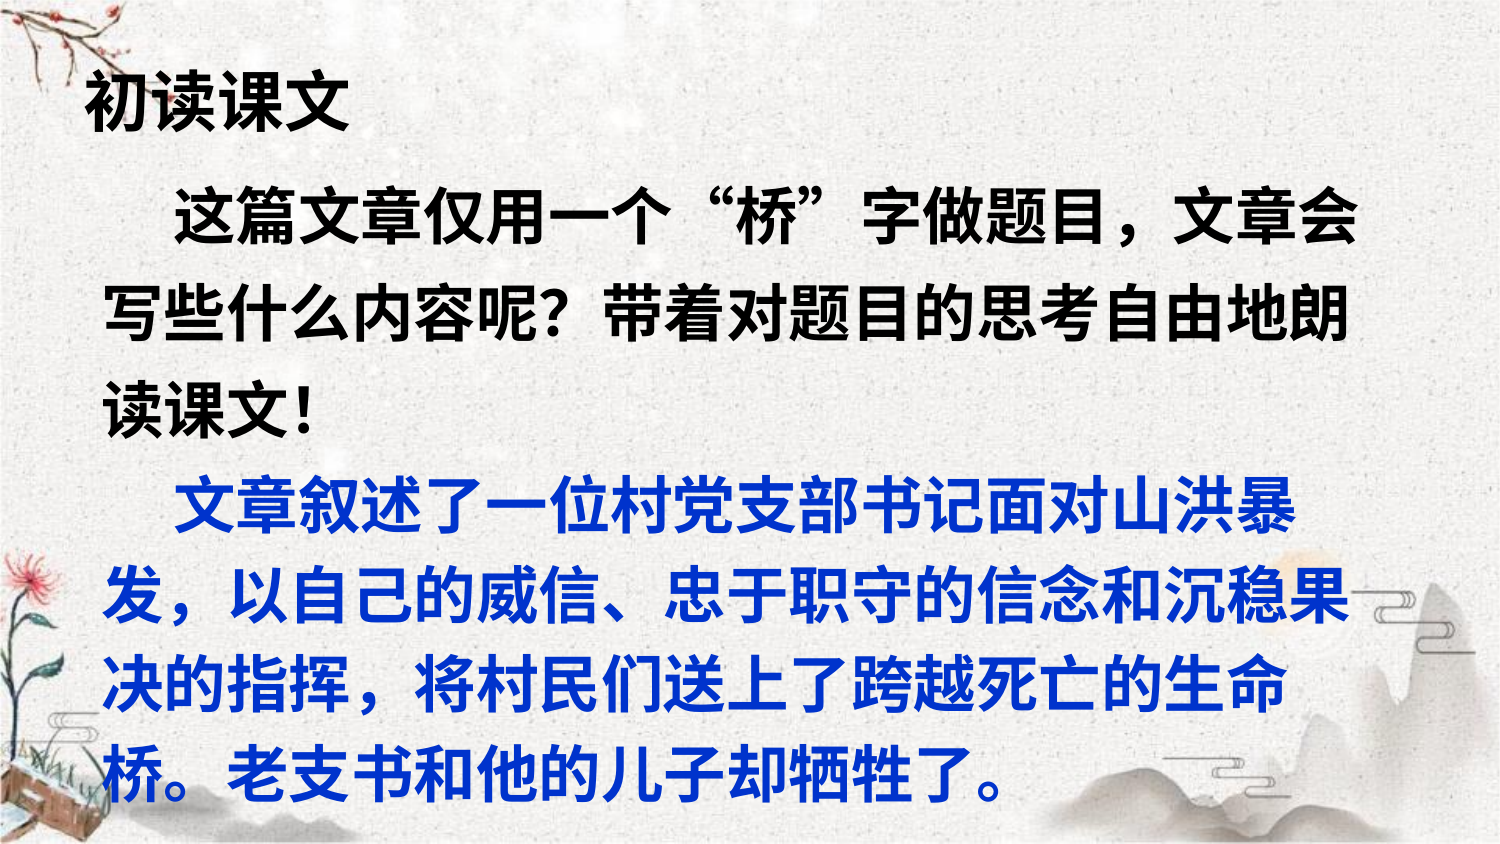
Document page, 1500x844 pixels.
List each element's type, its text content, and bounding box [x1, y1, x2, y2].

text_box 文章叙述了一位村党支部书记面对山洪暴发，以自己的威信、忠于职守的信念和沉稳果决的指挥，将村民们送上了跨越死亡的生命桥。老支书和他的儿子却牺牲了。 [86, 443, 1401, 818]
text_box 初读课文 [69, 52, 433, 157]
text_box 这篇文章仅用一个“桥”字做题目，文章会写些什么内容呢？带着对题目的思考自由地朗读课文！ [86, 146, 1392, 443]
picture [0, 0, 1500, 844]
